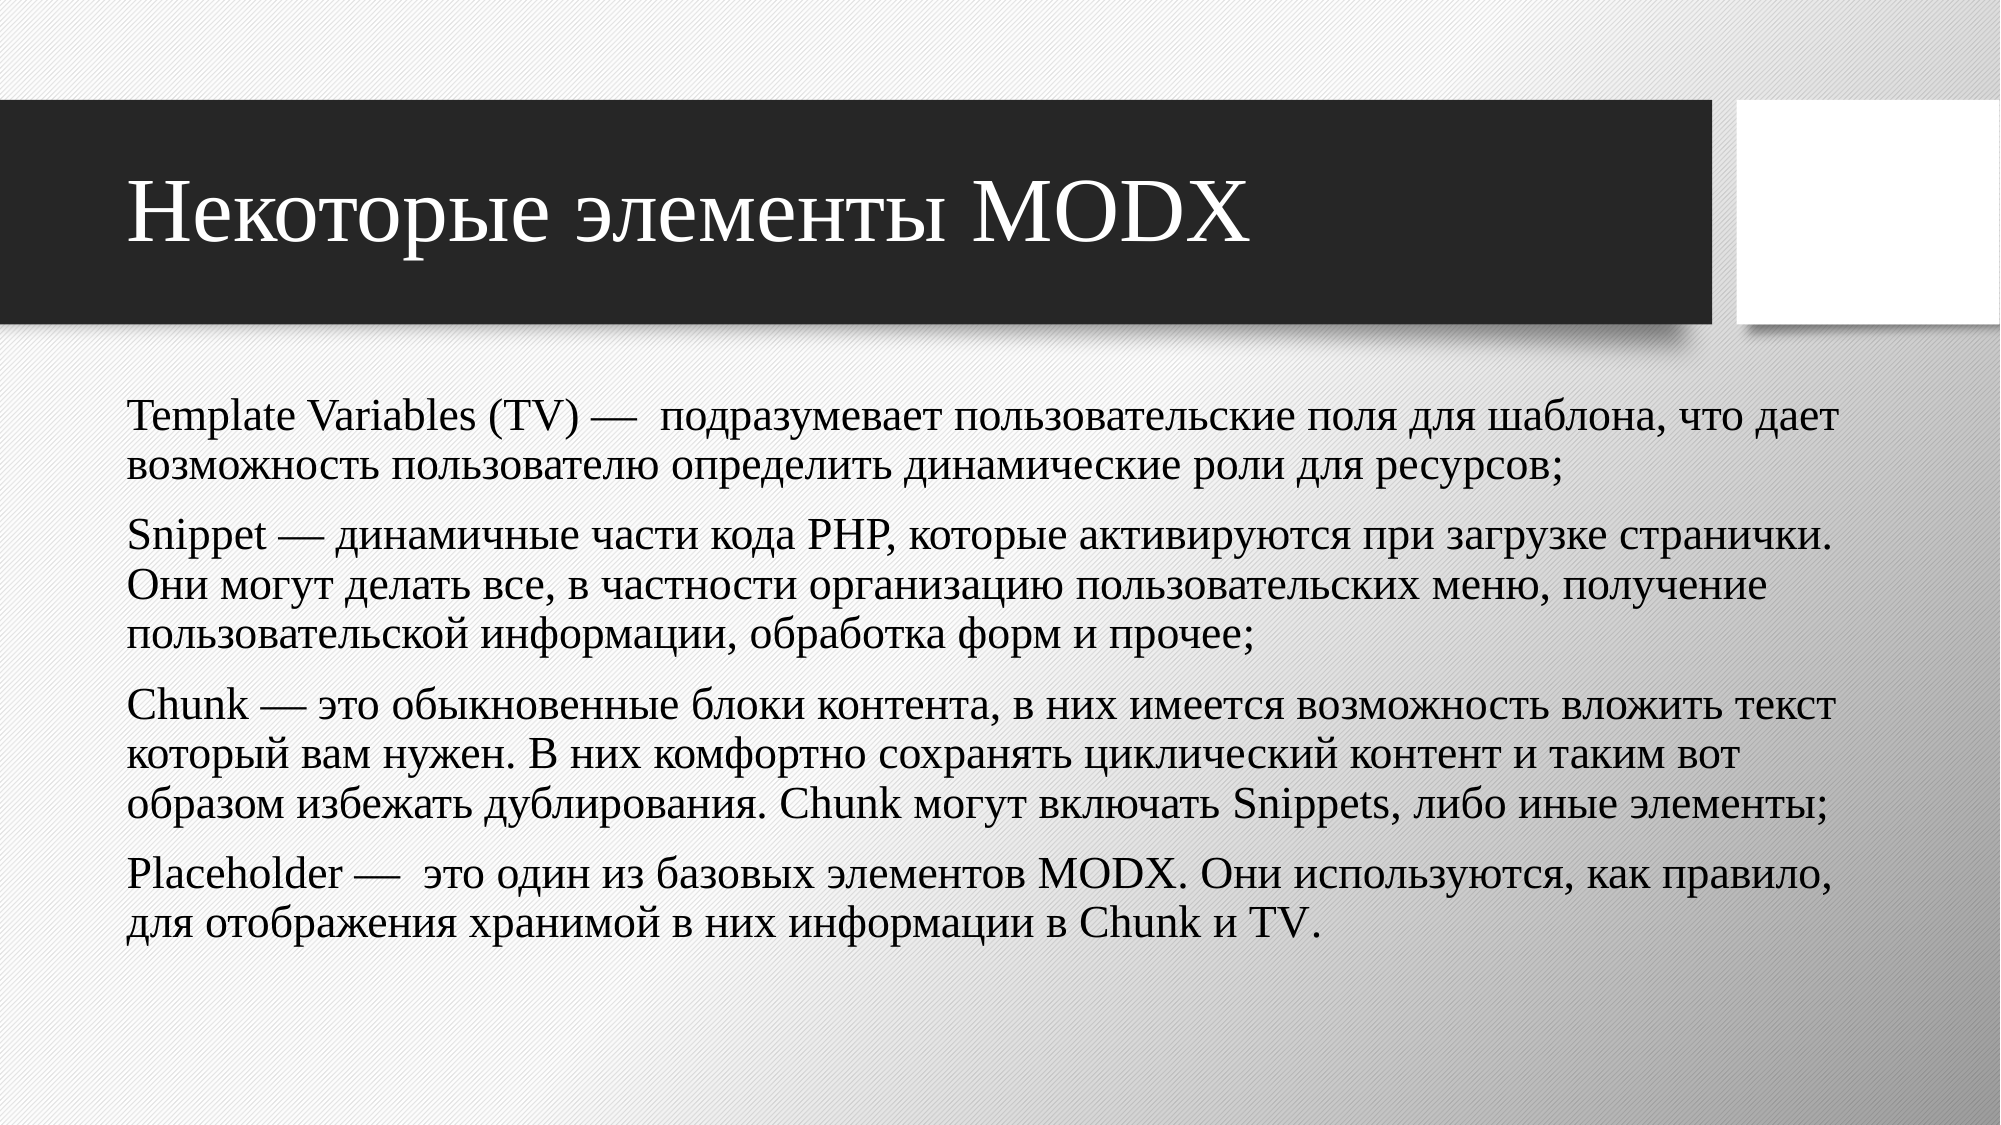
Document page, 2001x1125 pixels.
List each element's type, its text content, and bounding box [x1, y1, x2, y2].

picture [1736, 325, 2000, 347]
list Template Variables (TV) — подразумевает пользовательские поля для шаблона, что дает возможность пользователю определить динамические роли для ресурсов; Snippet — динамичные части кода PHP, которые активируются при загрузке странички. Они могут делать все, в частности организацию пользовательских меню, получение пользовательской информации, обработка форм и прочее; Chunk — это обыкновенные блоки контента, в них имеется возможность вложить текст который вам нужен. В них комфортно сохранять циклический контент и таким вот образом избежать дублирования. Chunk могут включать Snippets, либо иные элементы; Placeholder — это один из базовых элементов MODX. Они используются, как правило, для отображения хранимой в них информации в Chunk и TV. [111, 383, 1911, 1044]
title Некоторые элементы MODX [111, 123, 1710, 301]
picture [0, 325, 1713, 376]
